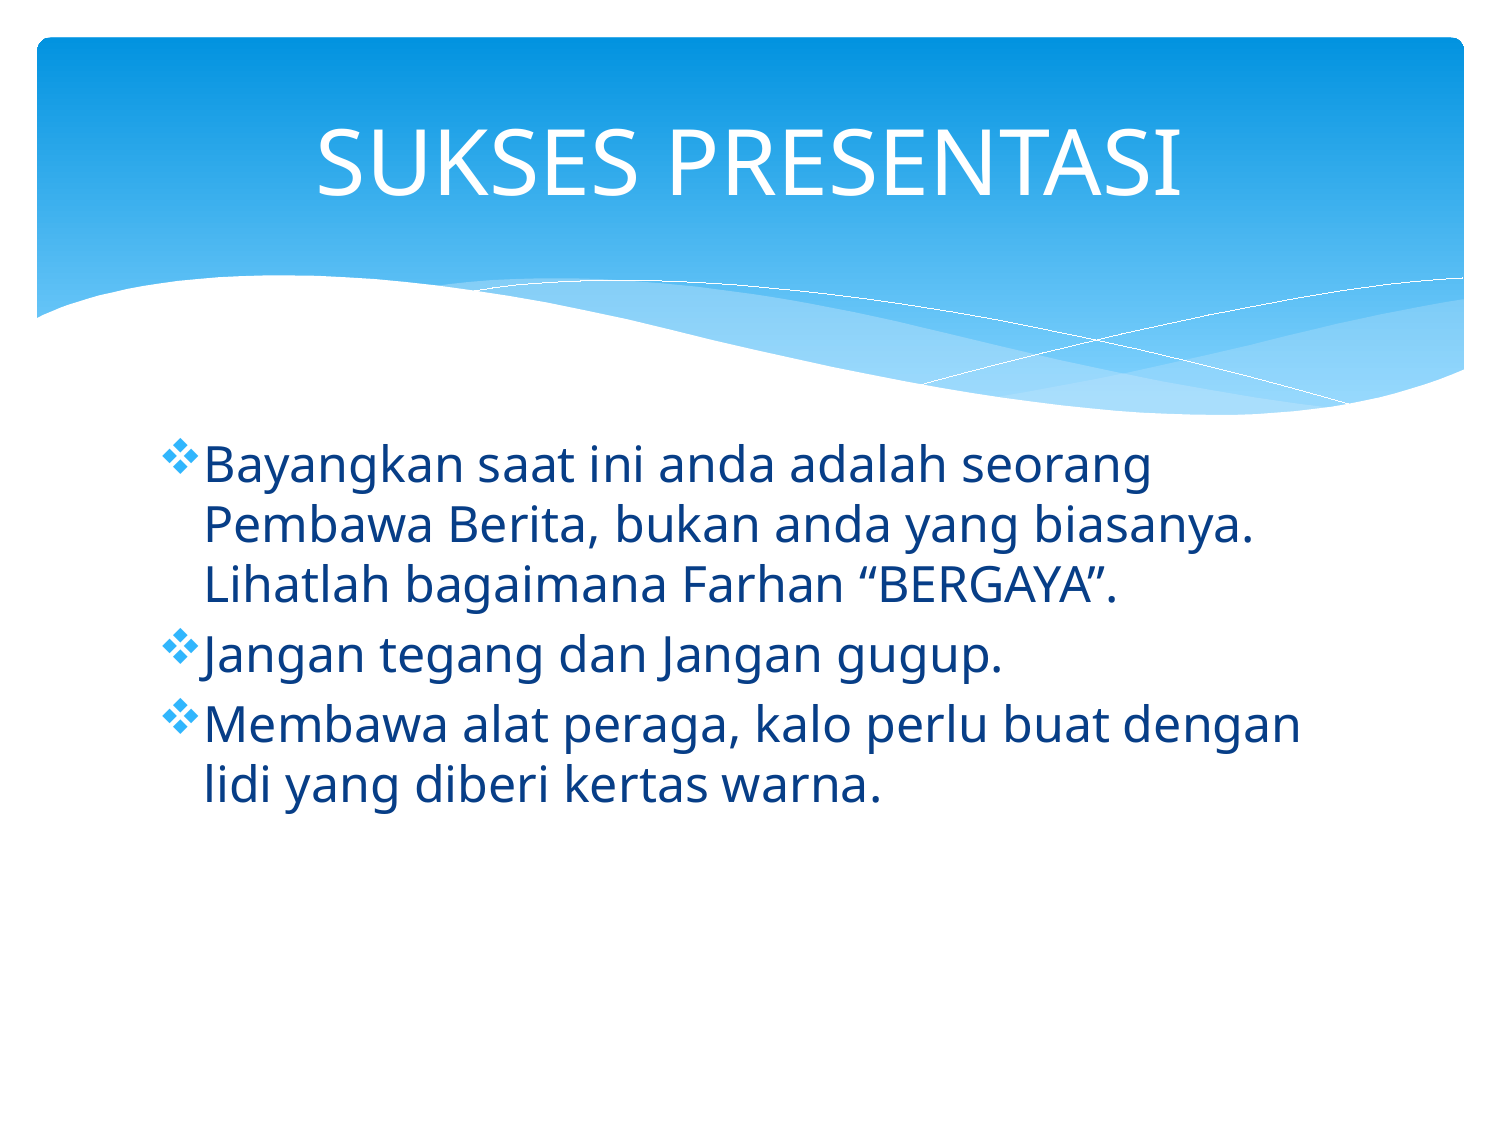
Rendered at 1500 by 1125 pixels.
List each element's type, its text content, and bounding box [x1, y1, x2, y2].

title SUKSES PRESENTASI [75, 55, 1425, 261]
list Bayangkan saat ini anda adalah seorang Pembawa Berita, bukan anda yang biasanya. Lihatlah bagaimana Farhan “BERGAYA”. Jangan tegang dan Jangan gugup. Membawa alat peraga, kalo perlu buat dengan lidi yang diberi kertas warna. [143, 425, 1359, 1100]
